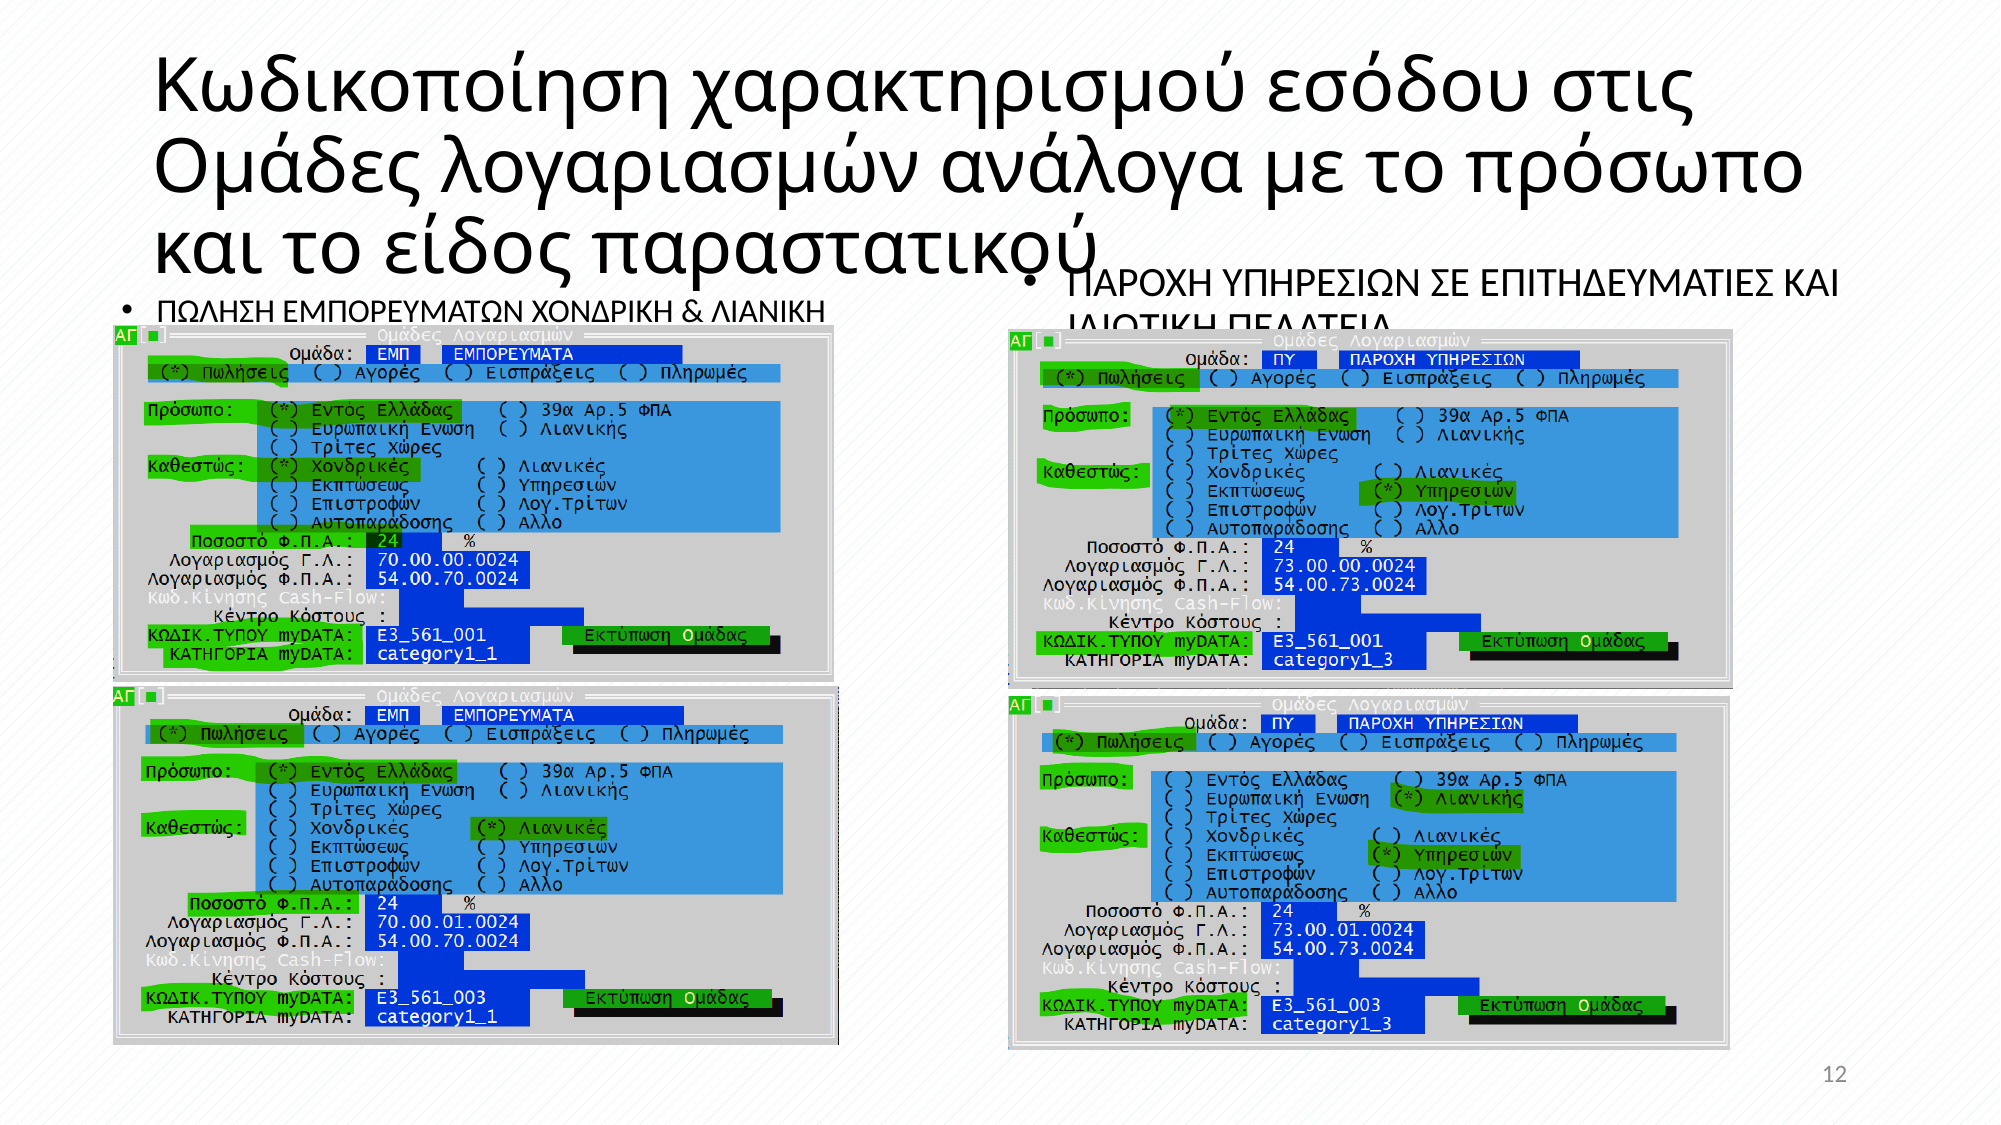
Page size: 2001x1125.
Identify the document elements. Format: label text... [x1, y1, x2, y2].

title Κωδικοποίηση χαρακτηρισμού εσόδου στις Ομάδες λογαριασμών ανάλογα με το πρόσωπο και το είδος παραστατικού [137, 59, 1863, 278]
picture [113, 686, 839, 1046]
picture [1008, 329, 1733, 689]
picture [113, 325, 834, 682]
slide_number 12 [1412, 1042, 1863, 1103]
picture [1008, 696, 1730, 1050]
list ΠΩΛΗΣΗ ΕΜΠΟΡΕΥΜΑΤΩΝ ΧΟΝΔΡΙΚΗ & ΛΙΑΝΙΚΗ [106, 286, 968, 360]
list ΠΑΡΟΧΗ ΥΠΗΡΕΣΙΩΝ ΣΕ ΕΠΙΤΗΔΕΥΜΑΤΙΕΣ ΚΑΙ ΙΔΙΩΤΙΚΗ ΠΕΛΑΤEΙΑ [1008, 252, 1858, 389]
